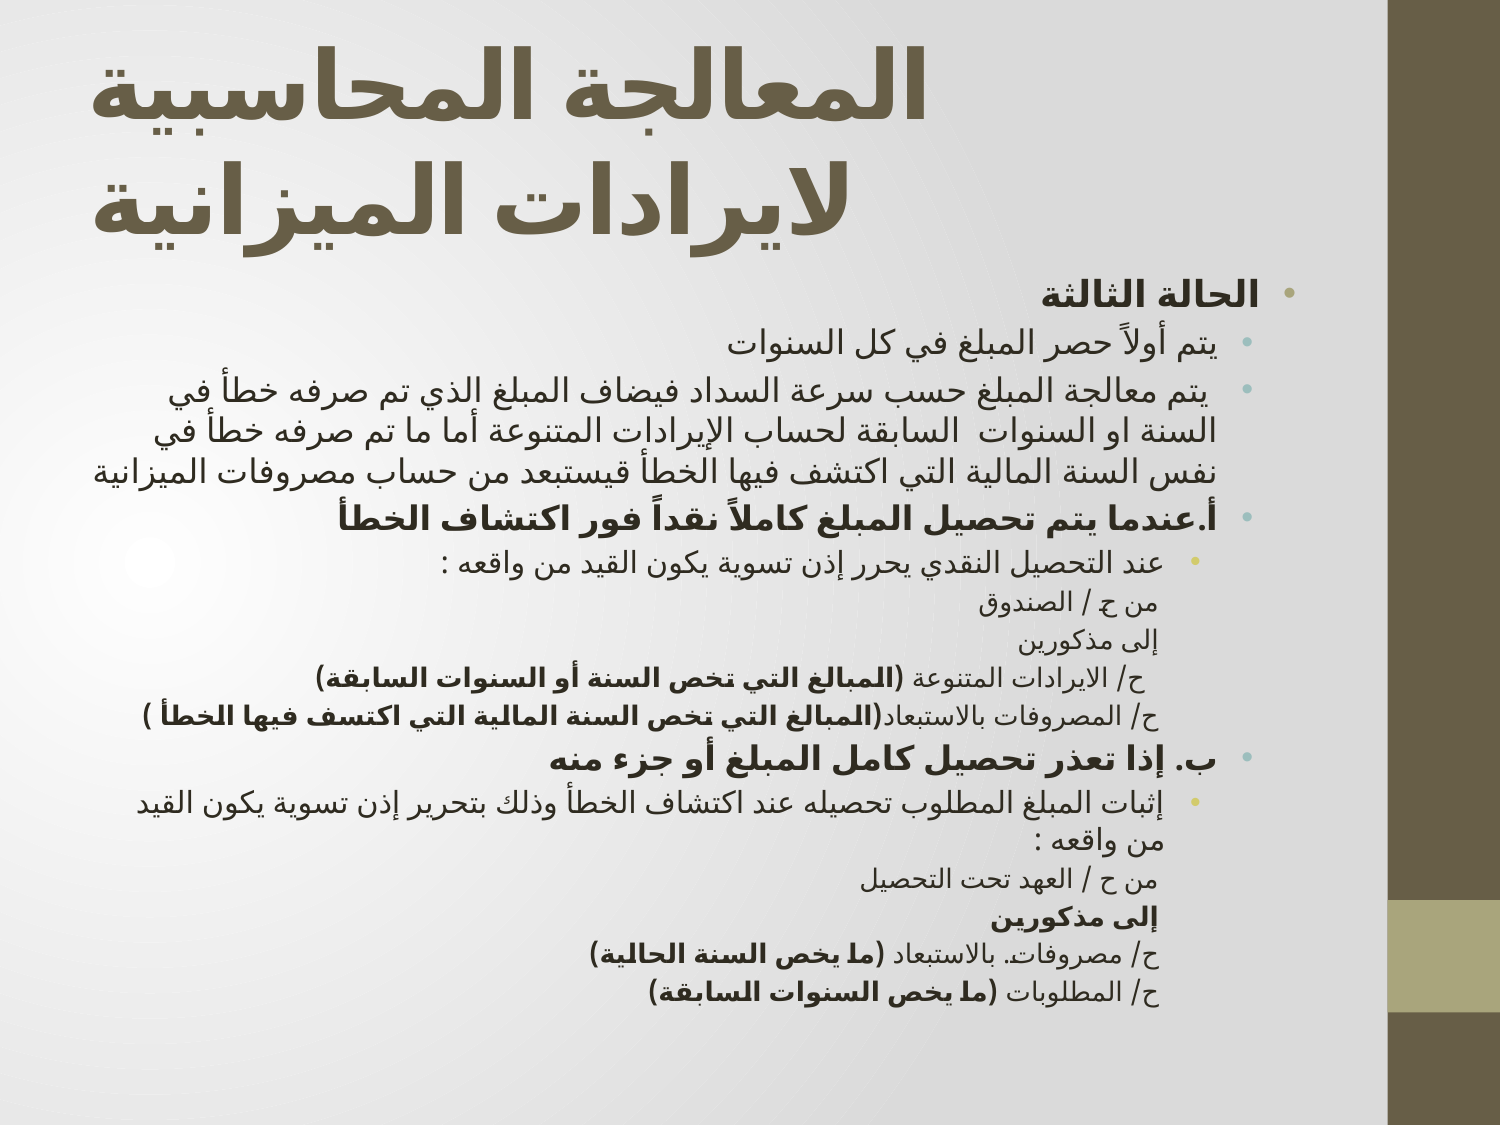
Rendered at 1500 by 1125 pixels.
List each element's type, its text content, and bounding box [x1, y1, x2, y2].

title المعالجة المحاسبية لايرادات الميزانية [75, 45, 1325, 233]
list الحالة الثالثة يتم أولاً حصر المبلغ في كل السنوات يتم معالجة المبلغ حسب سرعة السداد فيضاف المبلغ الذي تم صرفه خطأ في السنة او السنوات السابقة لحساب الإيرادات المتنوعة أما ما تم صرفه خطأ في نفس السنة المالية التي اكتشف فيها الخطأ قيستبعد من حساب مصروفات الميزانية أ.عندما يتم تحصيل المبلغ كاملاً نقداً فور اكتشاف الخطأ عند التحصيل النقدي يحرر إذن تسوية يكون القيد من واقعه : من ح / الصندوق إلى مذكورين ح/ الايرادات المتنوعة (المبالغ التي تخص السنة أو السنوات السابقة) ح/ المصروفات بالاستبعاد(المبالغ التي تخص السنة المالية التي اكتسف فيها الخطأ ) ب. إذا تعذر تحصيل كامل المبلغ أو جزء منه إثبات المبلغ المطلوب تحصيله عند اكتشاف الخطأ وذلك بتحرير إذن تسوية يكون القيد من واقعه : من ح / العهد تحت التحصيل إلى مذكورين ح/ مصروفات. بالاستبعاد (ما يخص السنة الحالية) ح/ المطلوبات (ما يخص السنوات السابقة) [75, 262, 1325, 1050]
